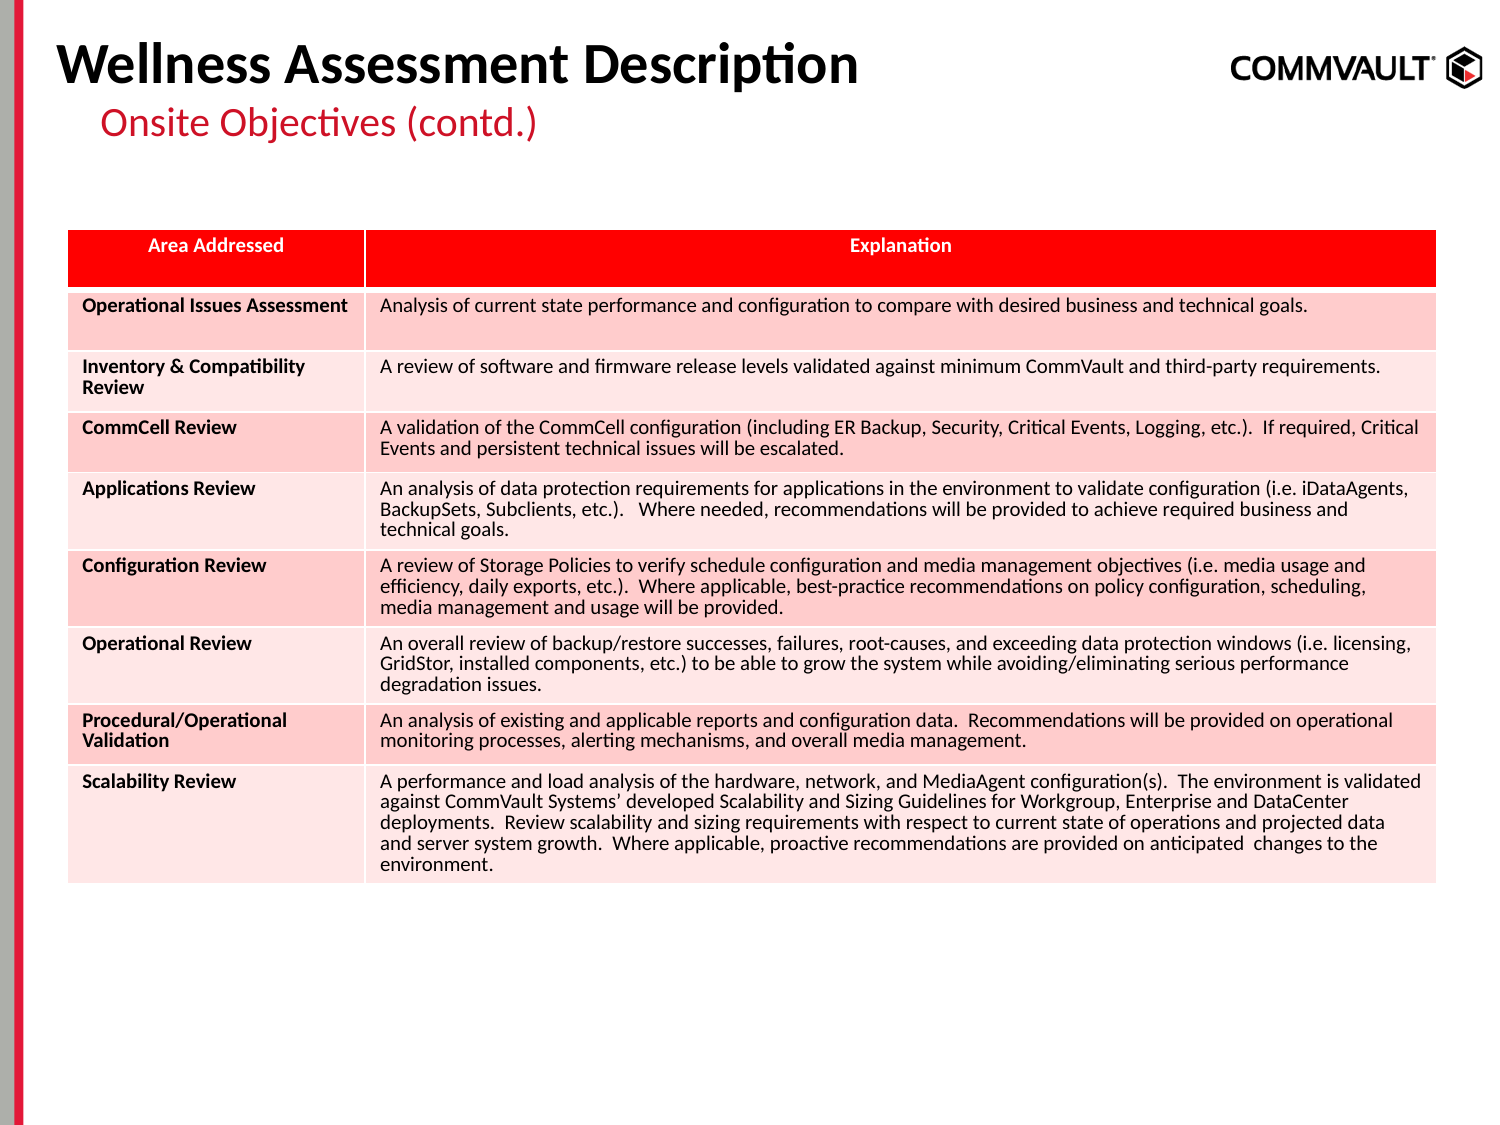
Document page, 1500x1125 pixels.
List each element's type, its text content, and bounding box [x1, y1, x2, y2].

table_cell Inventory & Compatibility Review [68, 352, 364, 411]
table_cell Analysis of current state performance and configuration to compare with desired business and technical goals. [366, 293, 1436, 350]
table_cell A review of Storage Policies to verify schedule configuration and media management objectives (i.e. media usage and efficiency, daily exports, etc.). Where applicable, best-practice recommendations on policy configuration, scheduling, media management and usage will be provided. [366, 551, 1436, 626]
table_cell Operational Issues Assessment [68, 293, 364, 350]
table_header Explanation [366, 230, 1436, 287]
table_header Area Addressed [68, 230, 364, 287]
title Wellness Assessment Description [41, 30, 1247, 91]
list Onsite Objectives (contd.) [85, 91, 1247, 150]
table_cell Operational Review [68, 628, 364, 703]
table_cell An overall review of backup/restore successes, failures, root-causes, and exceeding data protection windows (i.e. licensing, GridStor, installed components, etc.) to be able to grow the system while avoiding/eliminating serious performance degradation issues. [366, 628, 1436, 703]
table_cell Scalability Review [68, 766, 364, 883]
table_cell Procedural/Operational Validation [68, 705, 364, 764]
table_cell CommCell Review [68, 413, 364, 472]
table_cell An analysis of existing and applicable reports and configuration data. Recommendations will be provided on operational monitoring processes, alerting mechanisms, and overall media management. [366, 705, 1436, 764]
picture [1247, 46, 1483, 89]
table_cell A review of software and firmware release levels validated against minimum CommVault and third-party requirements. [366, 352, 1436, 411]
table_cell An analysis of data protection requirements for applications in the environment to validate configuration (i.e. iDataAgents, BackupSets, Subclients, etc.). Where needed, recommendations will be provided to achieve required business and technical goals. [366, 473, 1436, 549]
table_cell A validation of the CommCell configuration (including ER Backup, Security, Critical Events, Logging, etc.). If required, Critical Events and persistent technical issues will be escalated. [366, 413, 1436, 472]
table_cell Configuration Review [68, 551, 364, 626]
table_cell A performance and load analysis of the hardware, network, and MediaAgent configuration(s). The environment is validated against CommVault Systems’ developed Scalability and Sizing Guidelines for Workgroup, Enterprise and DataCenter deployments. Review scalability and sizing requirements with respect to current state of operations and projected data and server system growth. Where applicable, proactive recommendations are provided on anticipated changes to the environment. [366, 766, 1436, 883]
table_cell Applications Review [68, 473, 364, 549]
